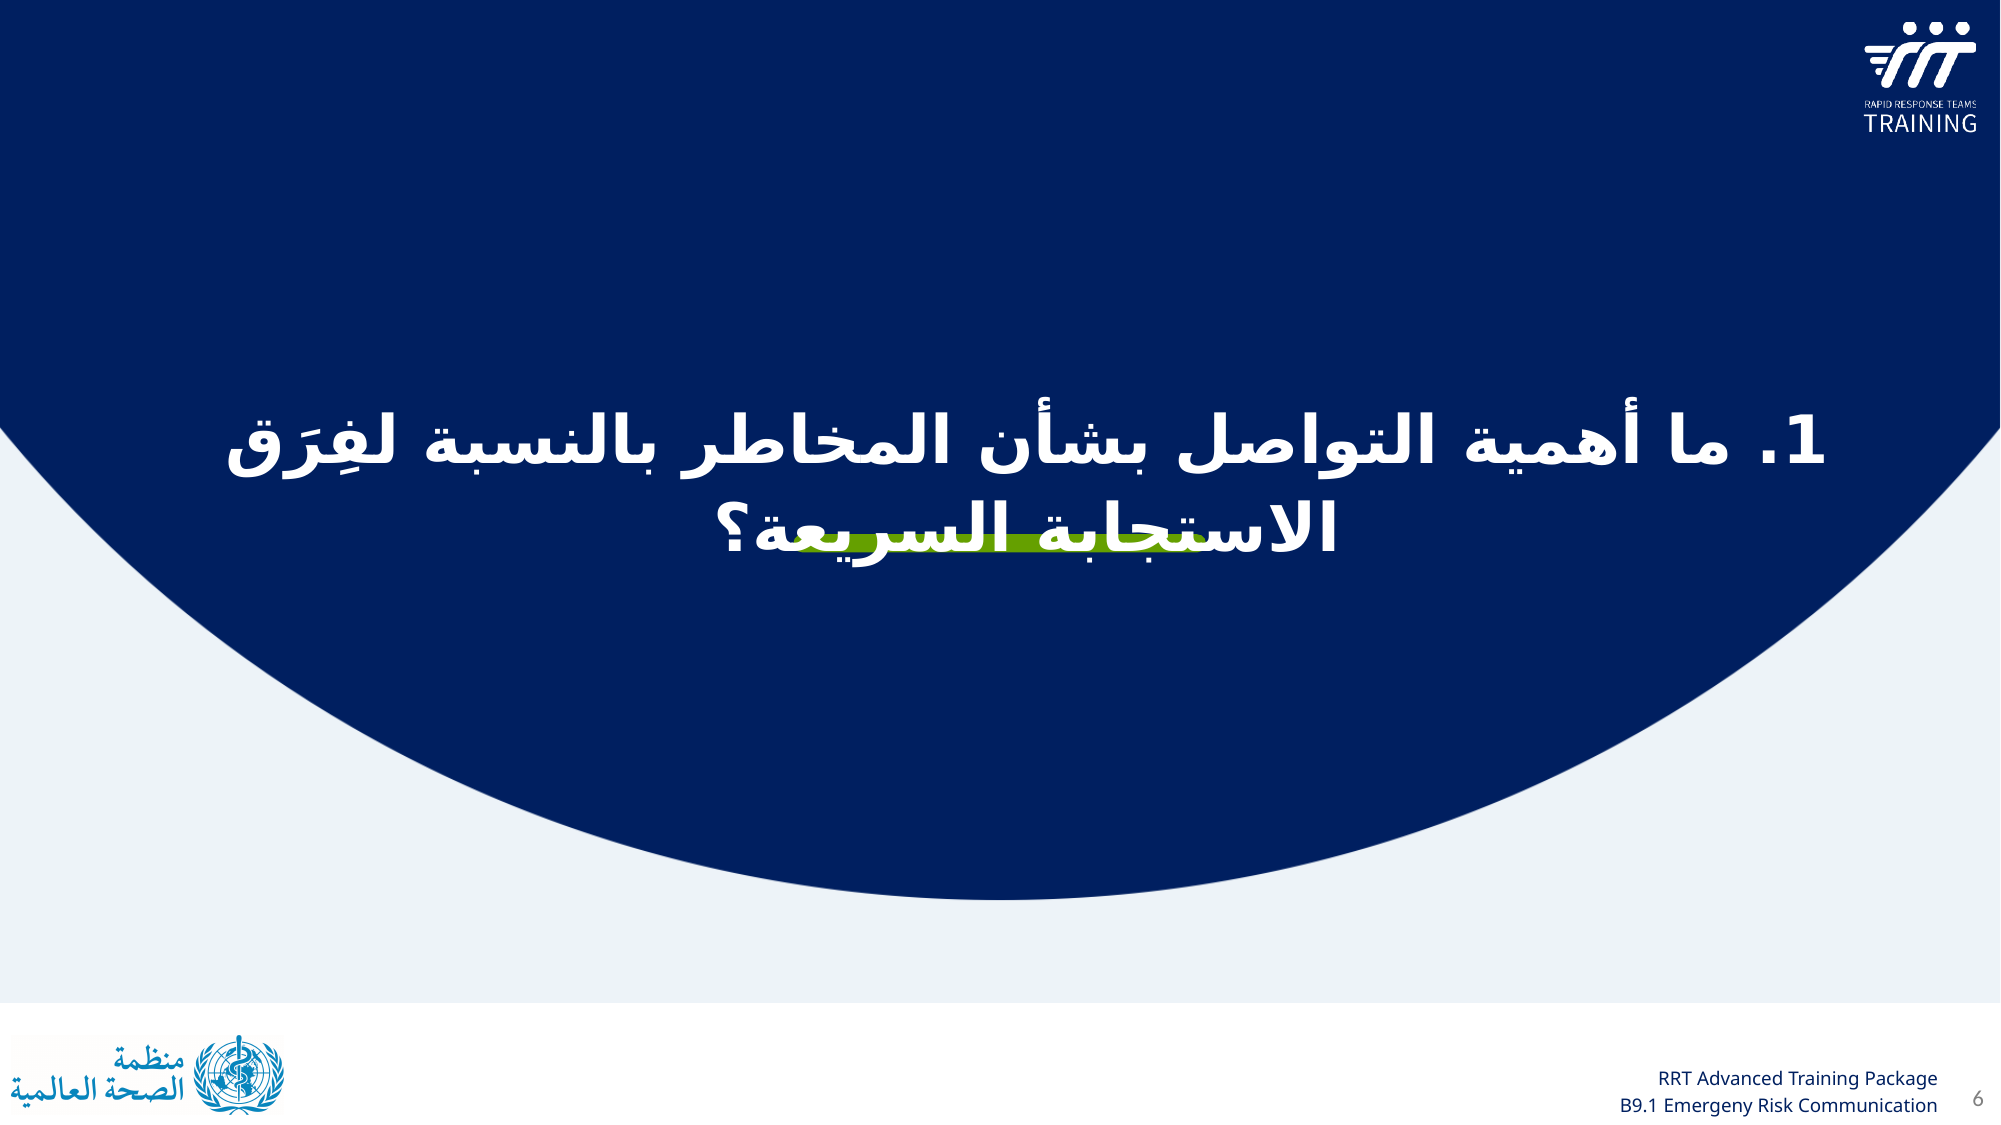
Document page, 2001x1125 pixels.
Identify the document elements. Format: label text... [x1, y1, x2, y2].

list 1. ما أهمية التواصل بشأن المخاطر بالنسبة لفِرَق الاستجابة السريعة؟ [95, 322, 1959, 631]
picture [0, 0, 2001, 1003]
picture [241, 1050, 247, 1059]
picture [11, 1035, 284, 1115]
